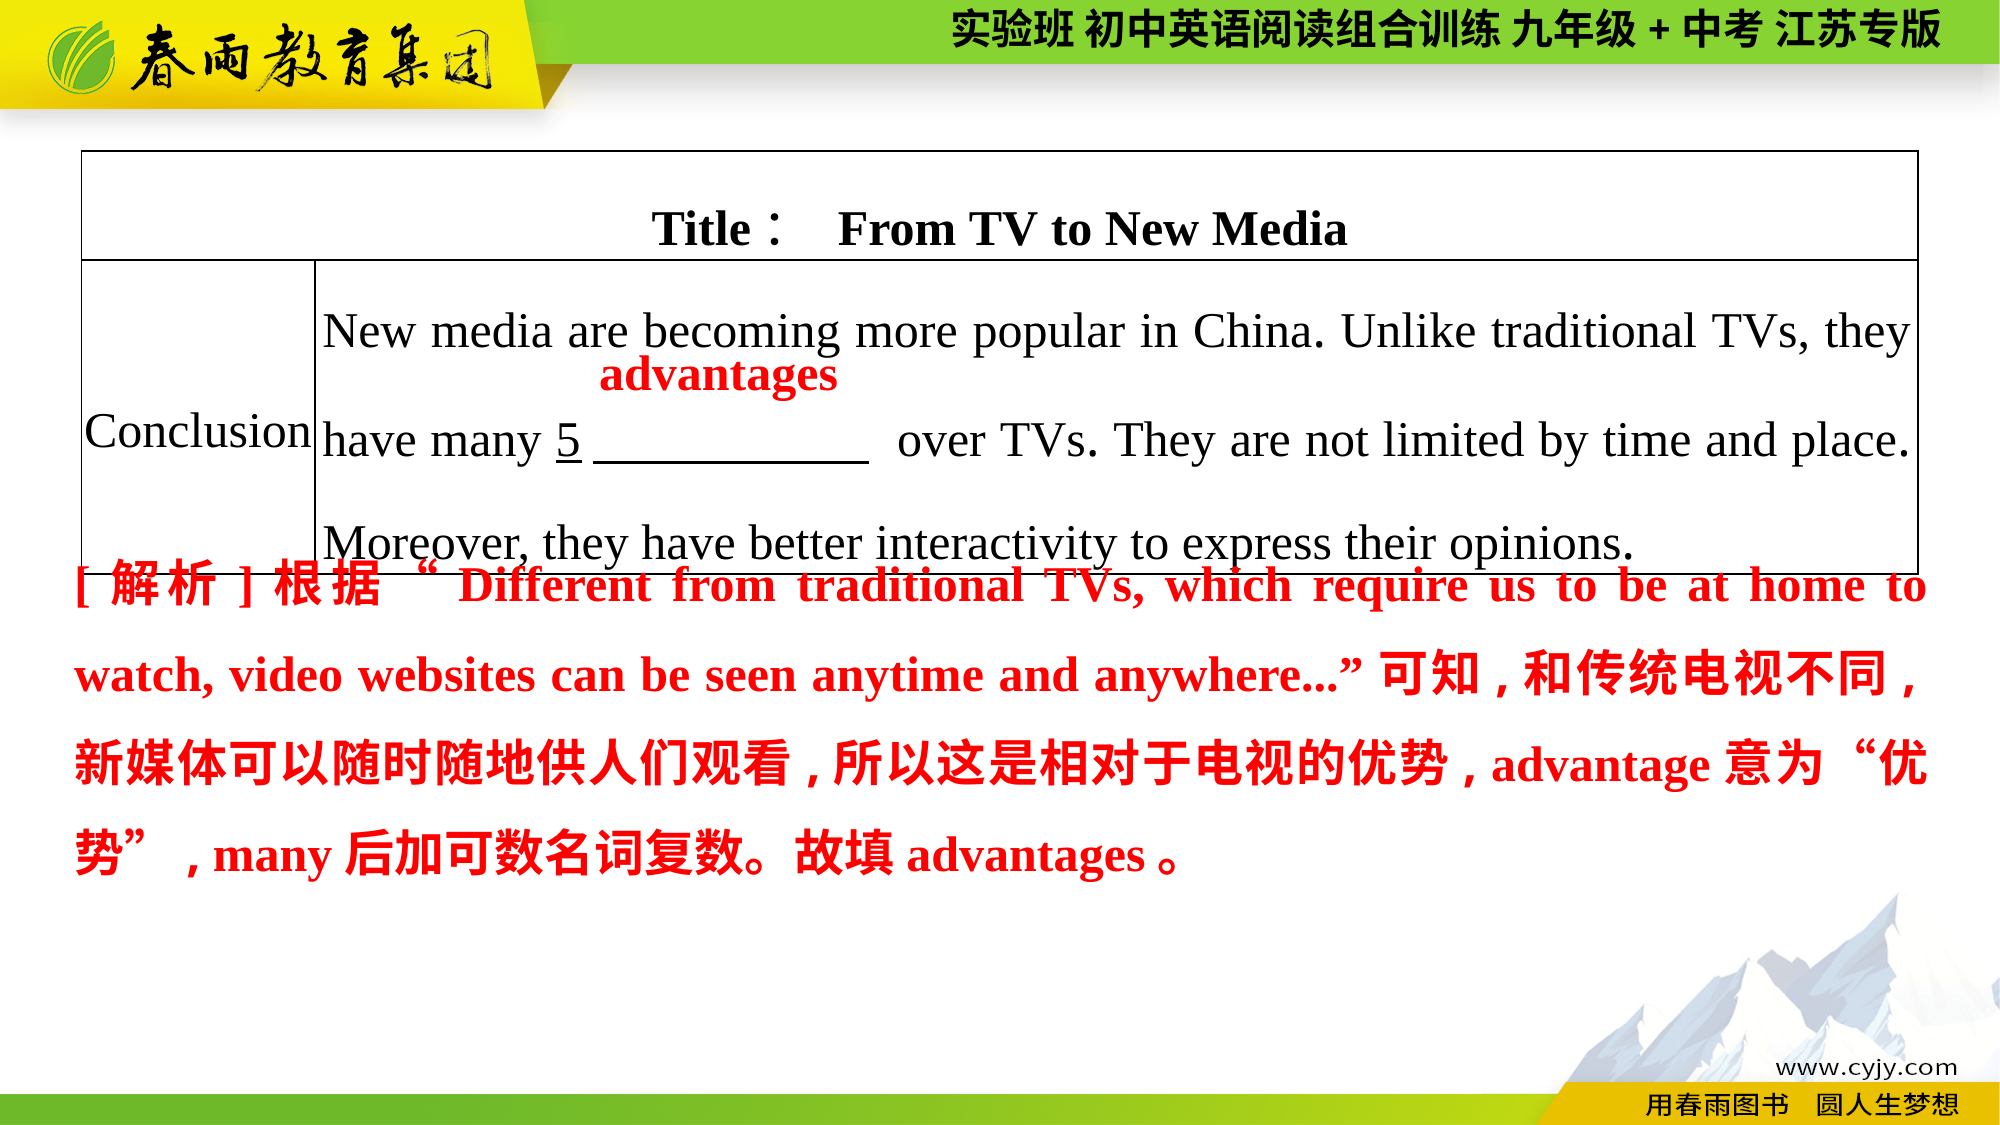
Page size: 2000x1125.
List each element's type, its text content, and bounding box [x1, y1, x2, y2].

table_cell Conclusion [82, 261, 314, 514]
table_header Title： From TV to New Media [82, 152, 1917, 259]
text_box advantages [571, 333, 854, 408]
table_cell New media are becoming more popular in China. Unlike traditional TVs, they have many 5 over TVs. They are not limited by time and place. Moreover, they have better interactivity to express their opinions. [316, 261, 1917, 514]
list [解析]根据“Different from traditional TVs, which require us to be at home to watch, video websites can be seen anytime and anywhere...”可知,和传统电视不同,新媒体可以随时随地供人们观看,所以这是相对于电视的优势, advantage意为“优势”, many后加可数名词复数。故填advantages。 [59, 514, 1944, 882]
picture [0, 0, 2000, 1125]
